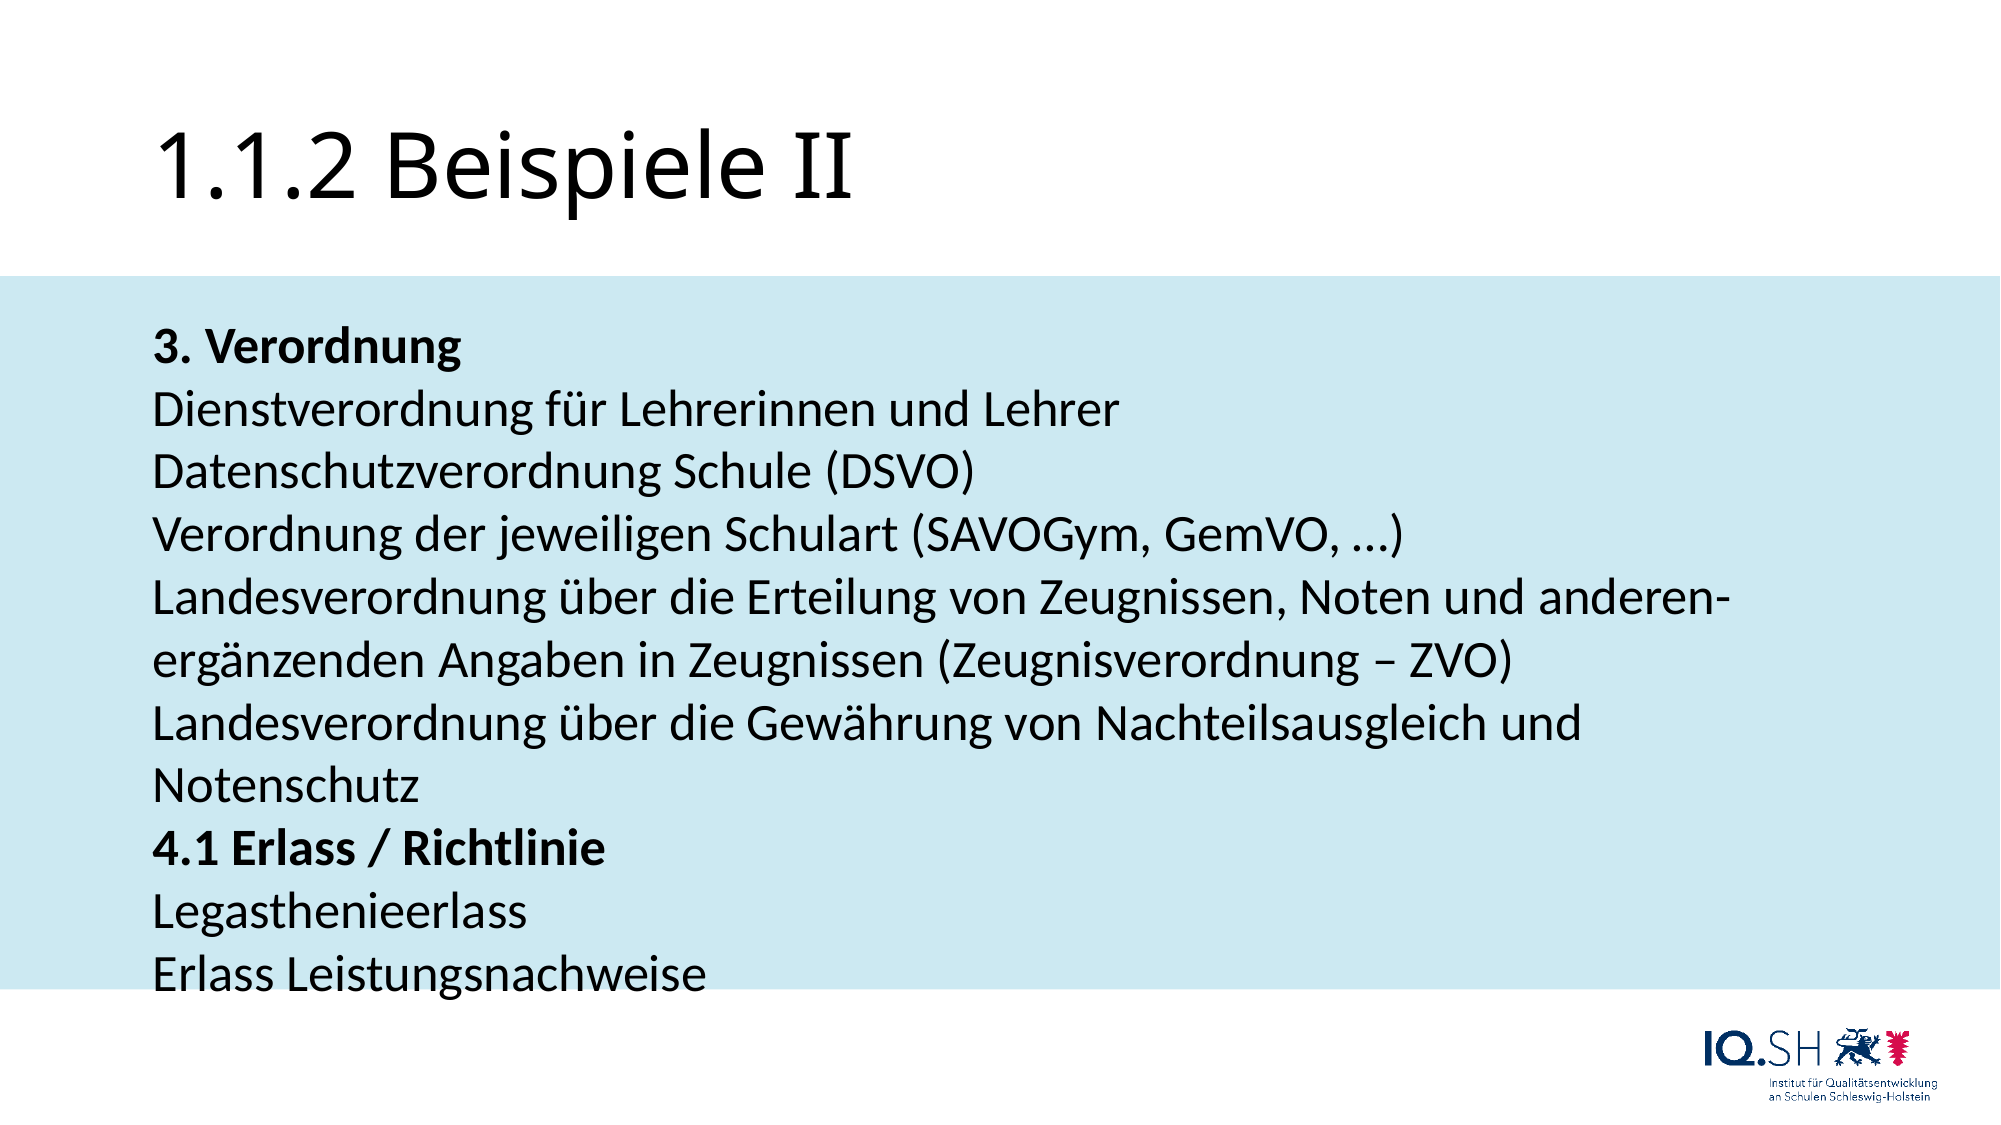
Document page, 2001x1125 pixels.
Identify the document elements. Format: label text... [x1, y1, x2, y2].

picture [1705, 1028, 1937, 1103]
list 3. Verordnung Dienstverordnung für Lehrerinnen und Lehrer Datenschutzverordnung Schule (DSVO) Verordnung der jeweiligen Schulart (SAVOGym, GemVO, …) Landesverordnung über die Erteilung von Zeugnissen, Noten und anderen- ergänzenden Angaben in Zeugnissen (Zeugnisverordnung – ZVO) Landesverordnung über die Gewährung von Nachteilsausgleich und Notenschutz 4.1 Erlass / Richtlinie Legasthenieerlass Erlass Leistungsnachweise [137, 299, 1863, 1014]
title 1.1.2 Beispiele II [137, 59, 1863, 278]
